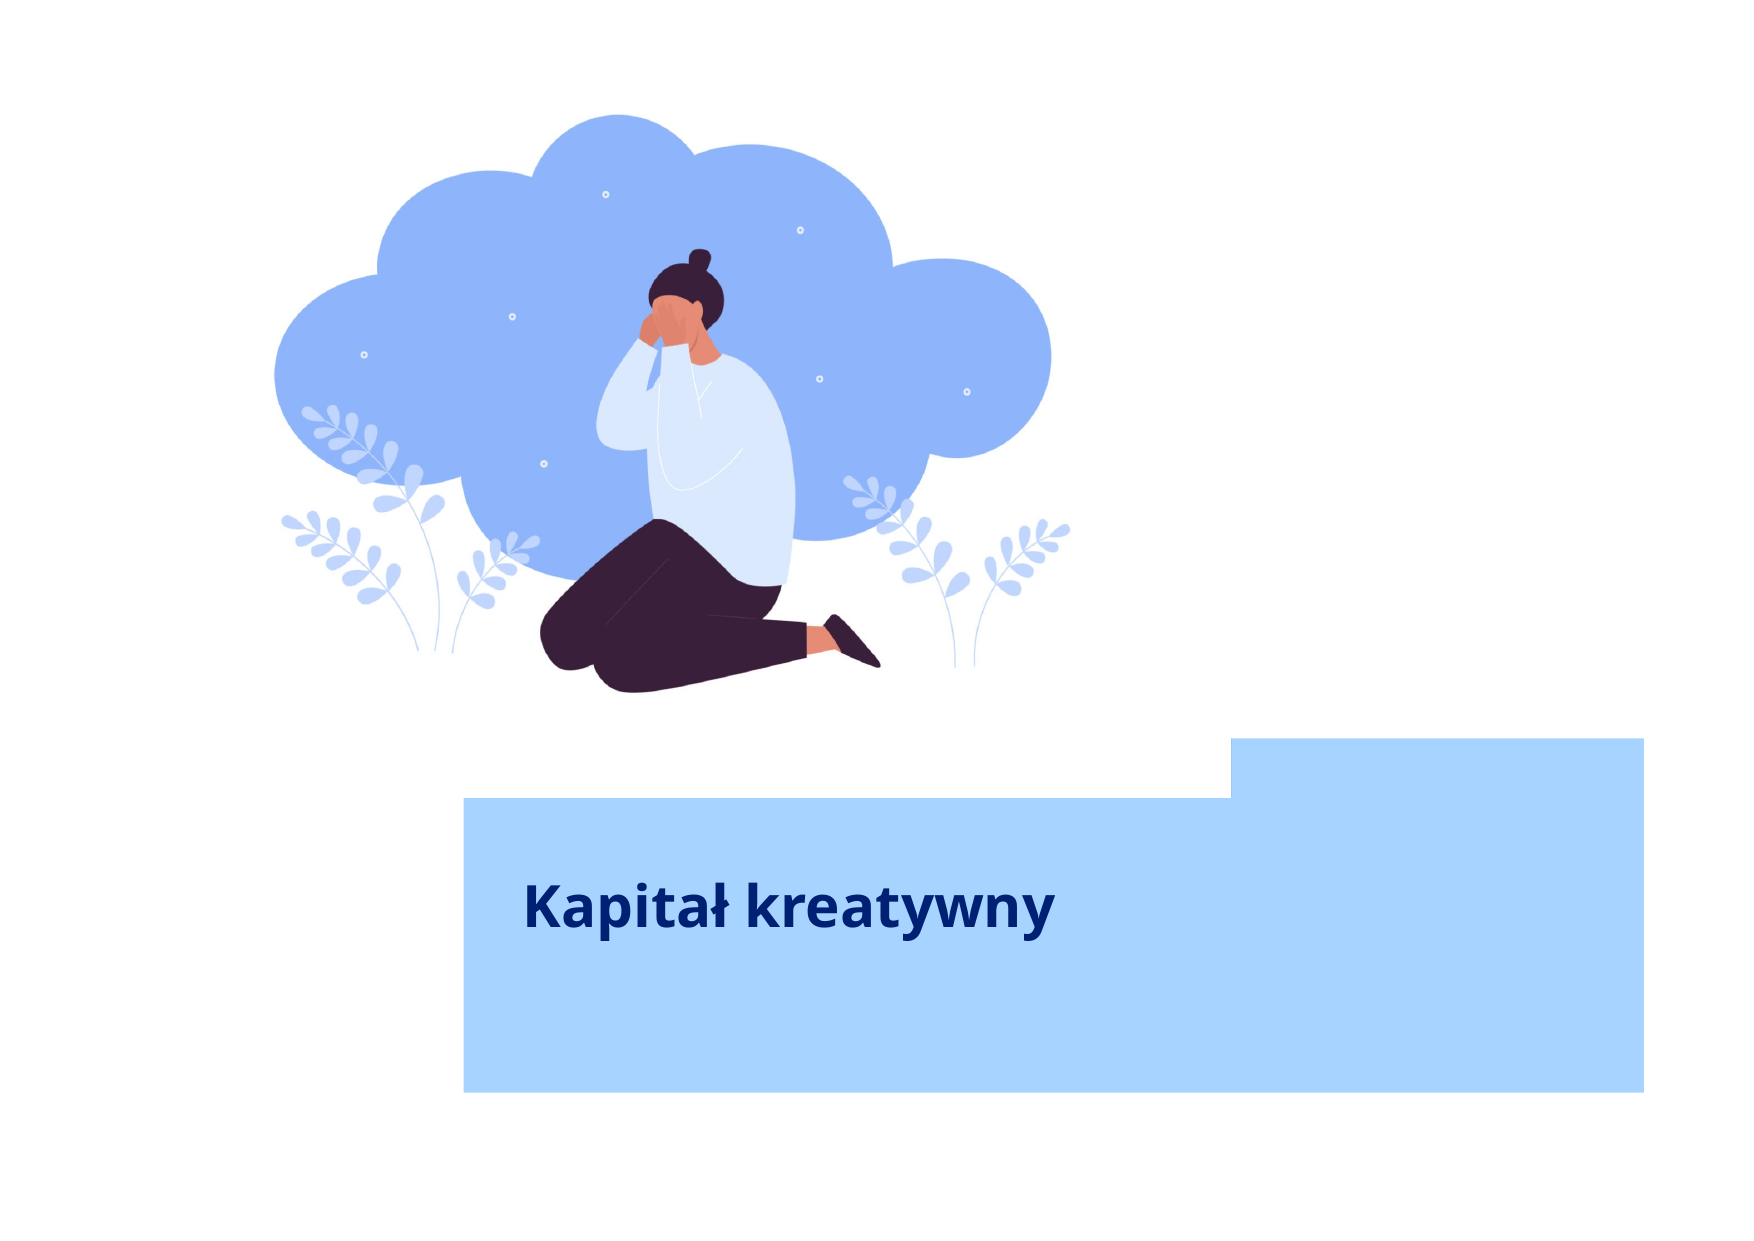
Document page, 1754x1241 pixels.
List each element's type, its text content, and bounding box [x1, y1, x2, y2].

picture [109, 0, 1232, 798]
title Kapitał kreatywny [522, 852, 1586, 1069]
